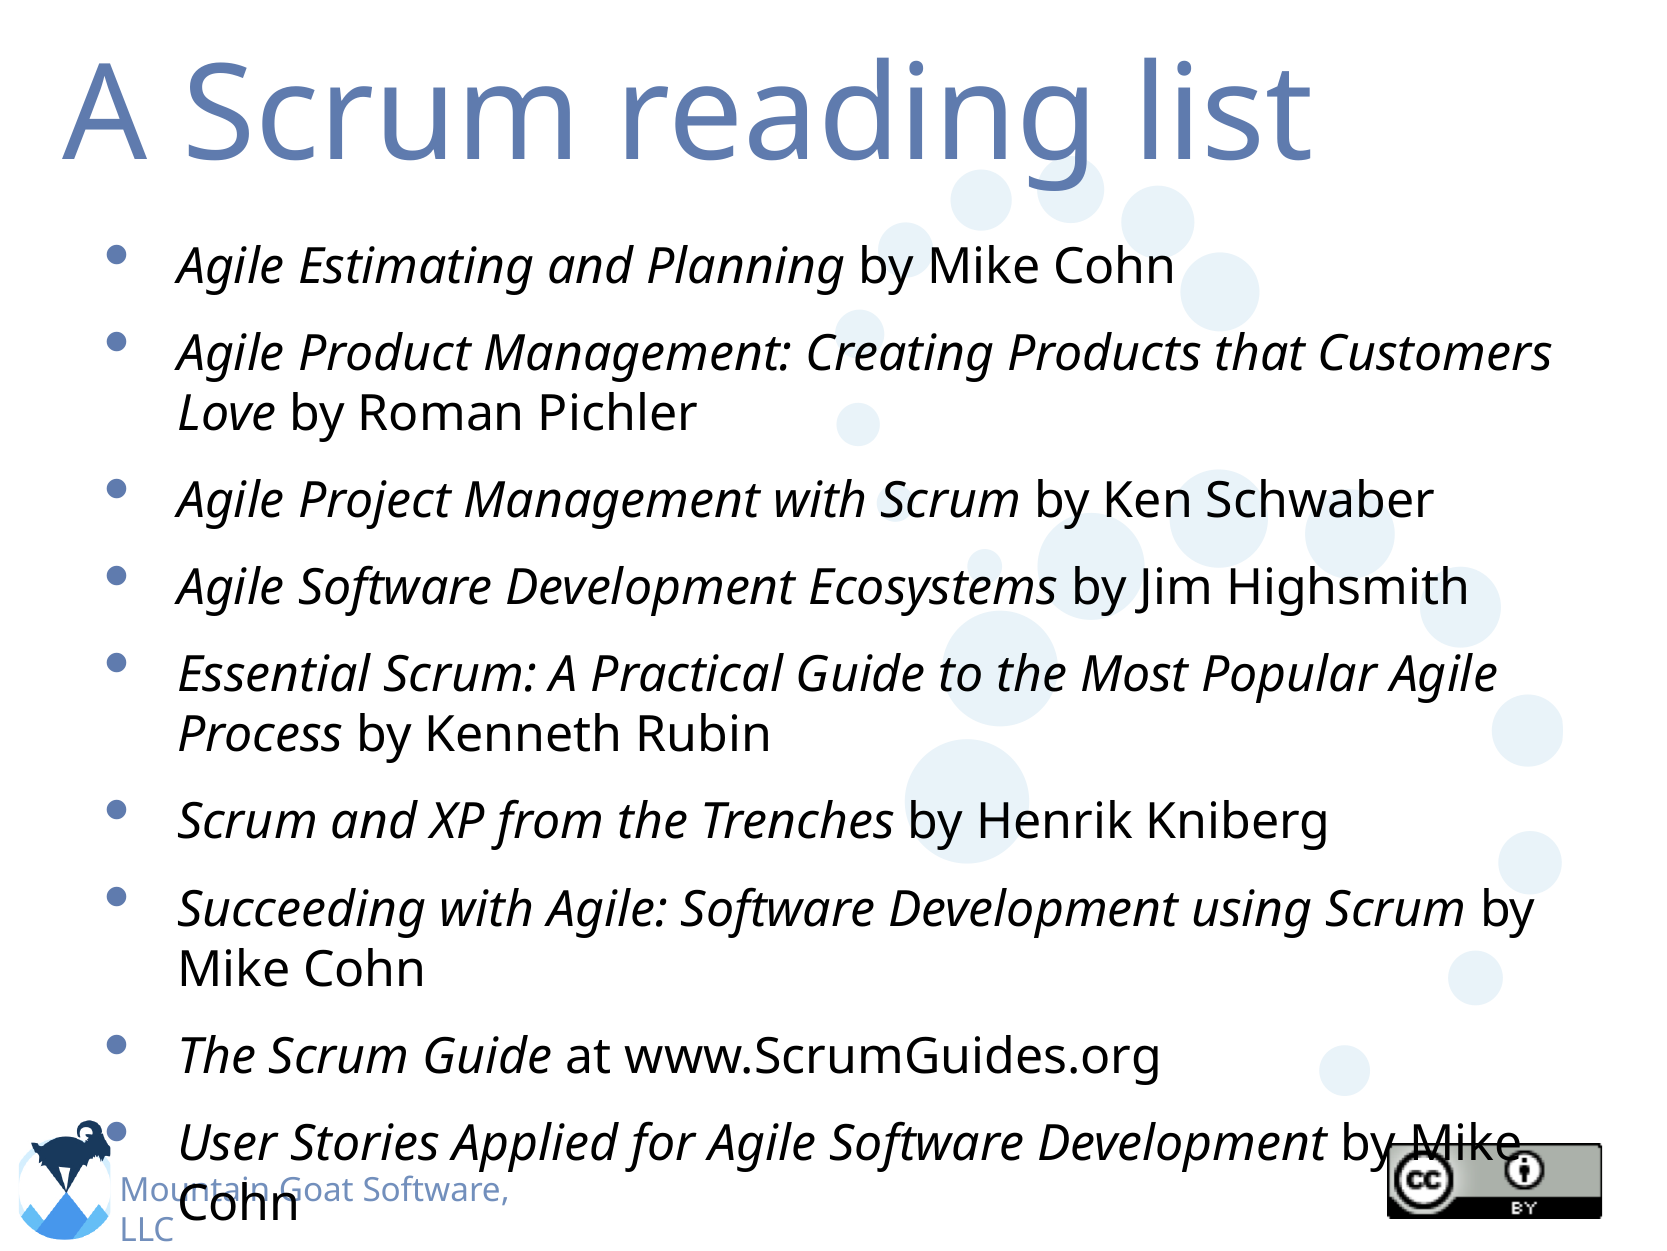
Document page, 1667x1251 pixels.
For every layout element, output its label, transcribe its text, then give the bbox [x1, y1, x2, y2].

title A Scrum reading list [55, 18, 1609, 195]
list Agile Estimating and Planning by Mike Cohn Agile Product Management: Creating Products that Customers Love by Roman Pichler Agile Project Management with Scrum by Ken Schwaber Agile Software Development Ecosystems by Jim Highsmith Essential Scrum: A Practical Guide to the Most Popular Agile Process by Kenneth Rubin Scrum and XP from the Trenches by Henrik Kniberg Succeeding with Agile: Software Development using Scrum by Mike Cohn The Scrum Guide at www.ScrumGuides.org User Stories Applied for Agile Software Development by Mike Cohn [55, 226, 1609, 1113]
picture [1387, 1143, 1603, 1219]
picture [18, 1120, 111, 1240]
